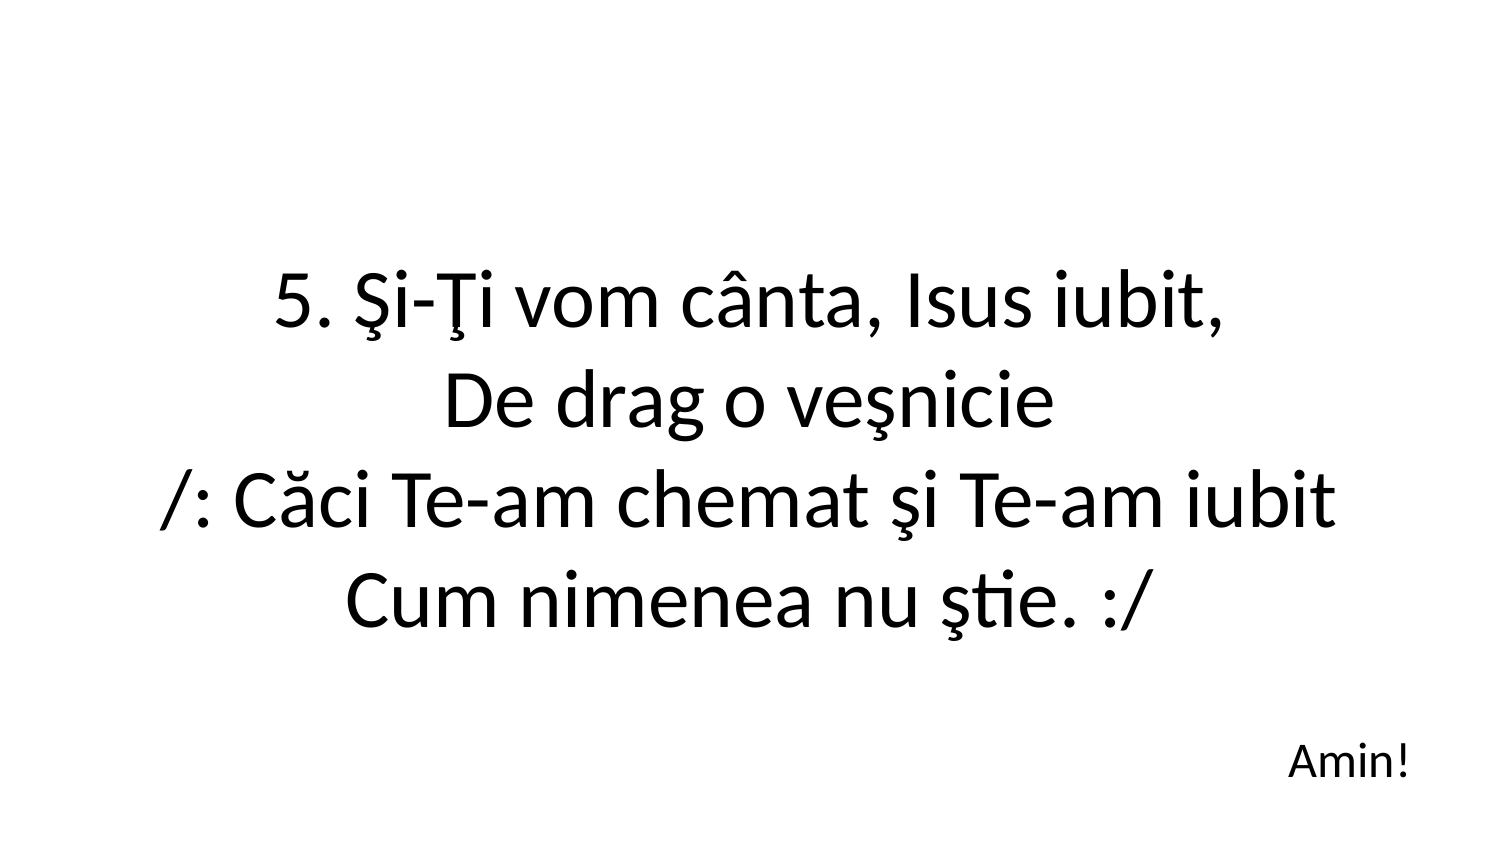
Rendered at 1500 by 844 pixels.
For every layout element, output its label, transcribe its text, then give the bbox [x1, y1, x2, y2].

text_box 5. Şi-Ţi vom cânta, Isus iubit, De drag o veşnicie /: Căci Te-am chemat şi Te-am iubit Cum nimenea nu ştie. :/ [146, 192, 1354, 652]
text_box Amin! [1273, 674, 1427, 795]
